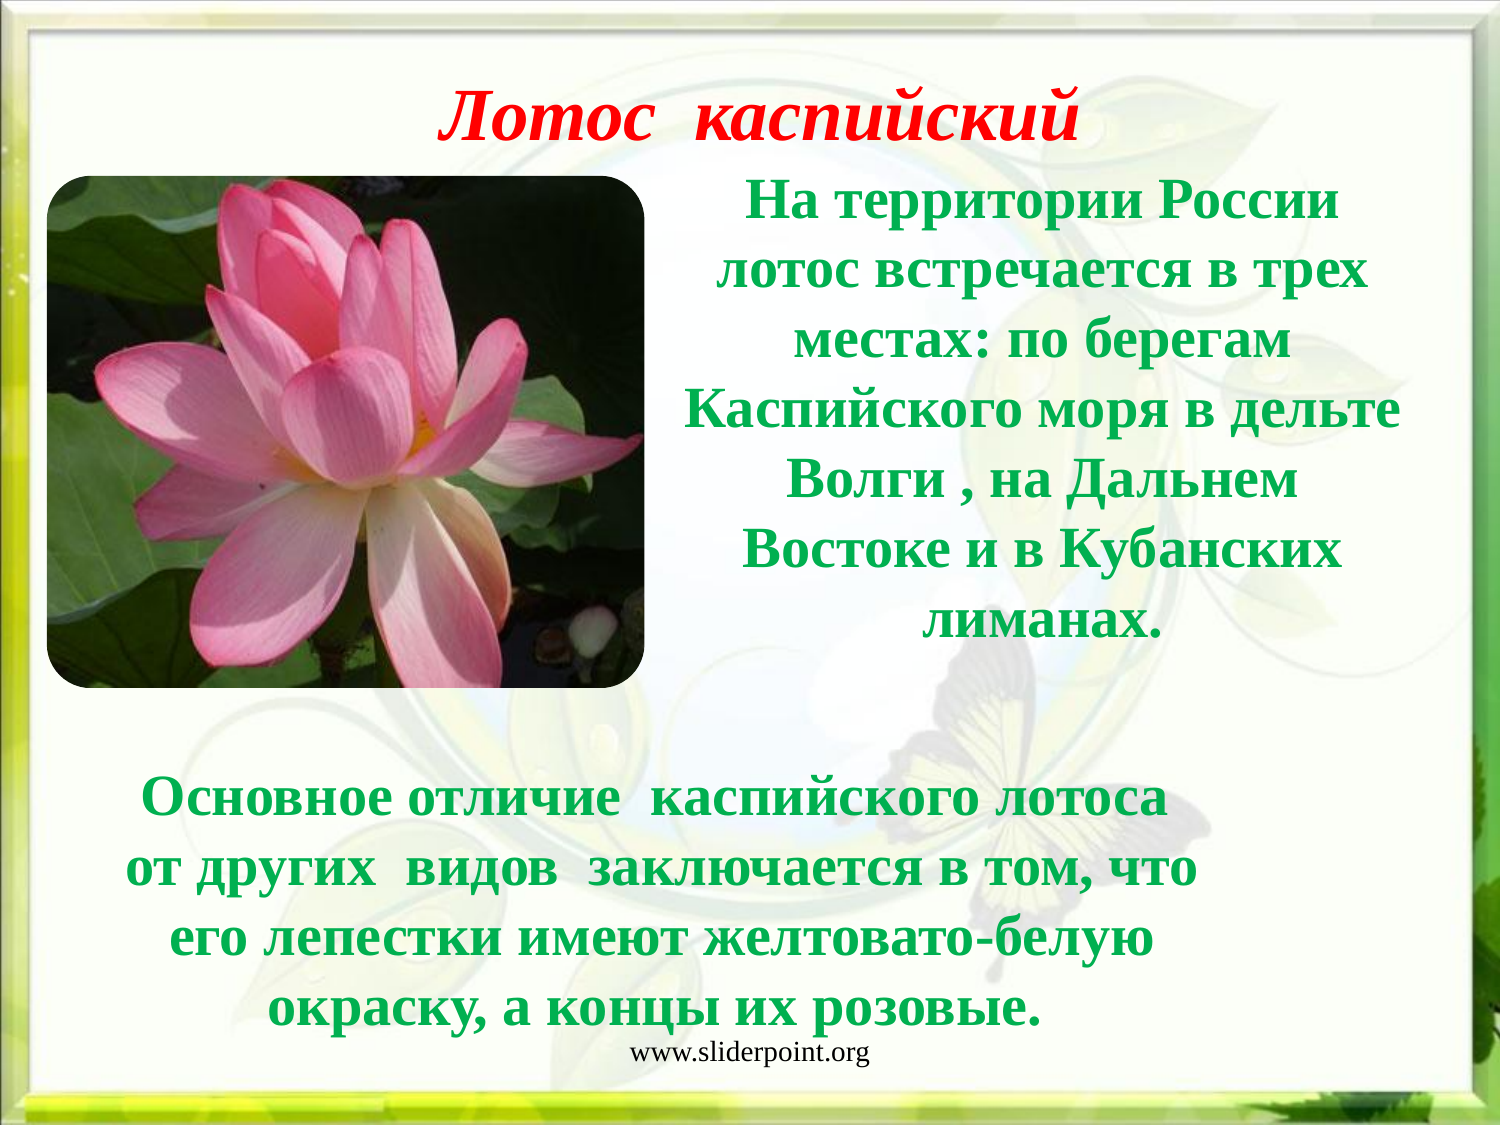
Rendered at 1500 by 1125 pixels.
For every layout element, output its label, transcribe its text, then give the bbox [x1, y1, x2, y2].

text_box Лотос каспийский [425, 58, 1116, 164]
footer www.sliderpoint.org [512, 1024, 988, 1103]
picture [0, 0, 1500, 1125]
text_box На территории России лотос встречается в трех местах: по берегам Каспийского моря в дельте Волги , на Дальнем Востоке и в Кубанских лиманах. [667, 152, 1418, 727]
text_box Основное отличие каспийского лотоса от других видов заключается в том, что его лепестки имеют желтовато-белую окраску, а концы их розовые. [93, 749, 1231, 1045]
